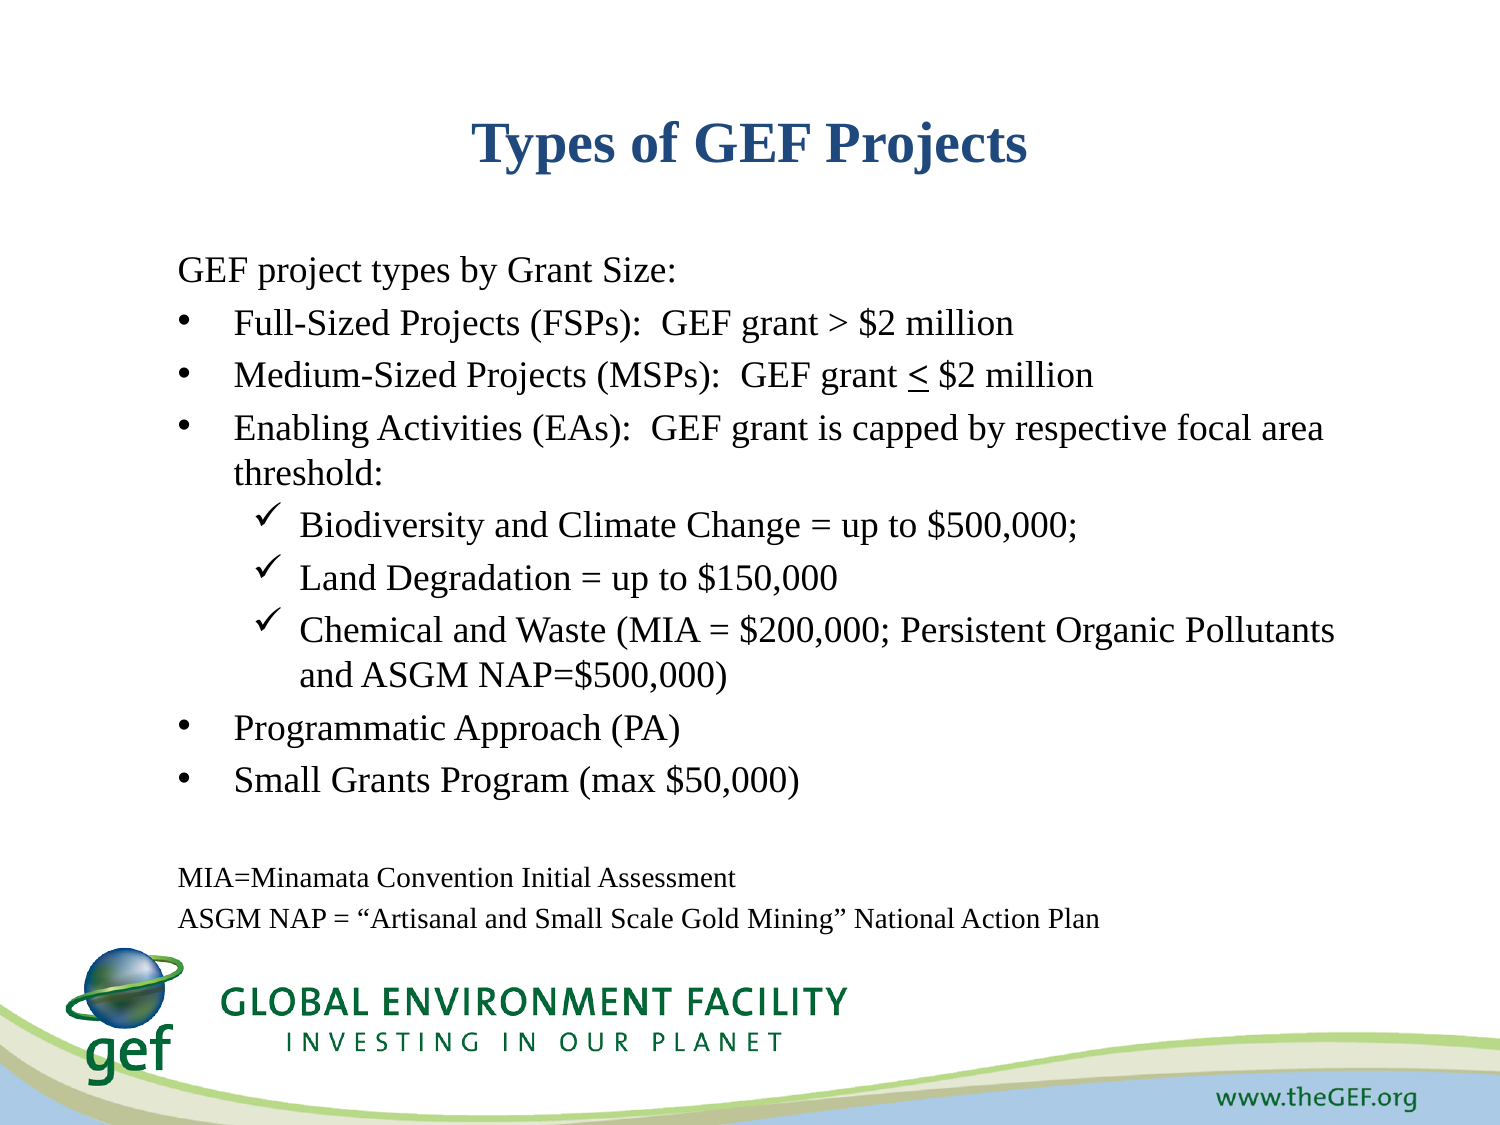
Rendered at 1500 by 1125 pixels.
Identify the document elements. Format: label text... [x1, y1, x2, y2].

title Types of GEF Projects [74, 44, 1426, 233]
picture [0, 920, 1500, 1125]
list GEF project types by Grant Size: Full-Sized Projects (FSPs): GEF grant > $2 million Medium-Sized Projects (MSPs): GEF grant < $2 million Enabling Activities (EAs): GEF grant is capped by respective focal area threshold: Biodiversity and Climate Change = up to $500,000; Land Degradation = up to $150,000 Chemical and Waste (MIA = $200,000; Persistent Organic Pollutants and ASGM NAP=$500,000) Programmatic Approach (PA) Small Grants Program (max $50,000) MIA=Minamata Convention Initial Assessment ASGM NAP = “Artisanal and Small Scale Gold Mining” National Action Plan [162, 237, 1401, 951]
